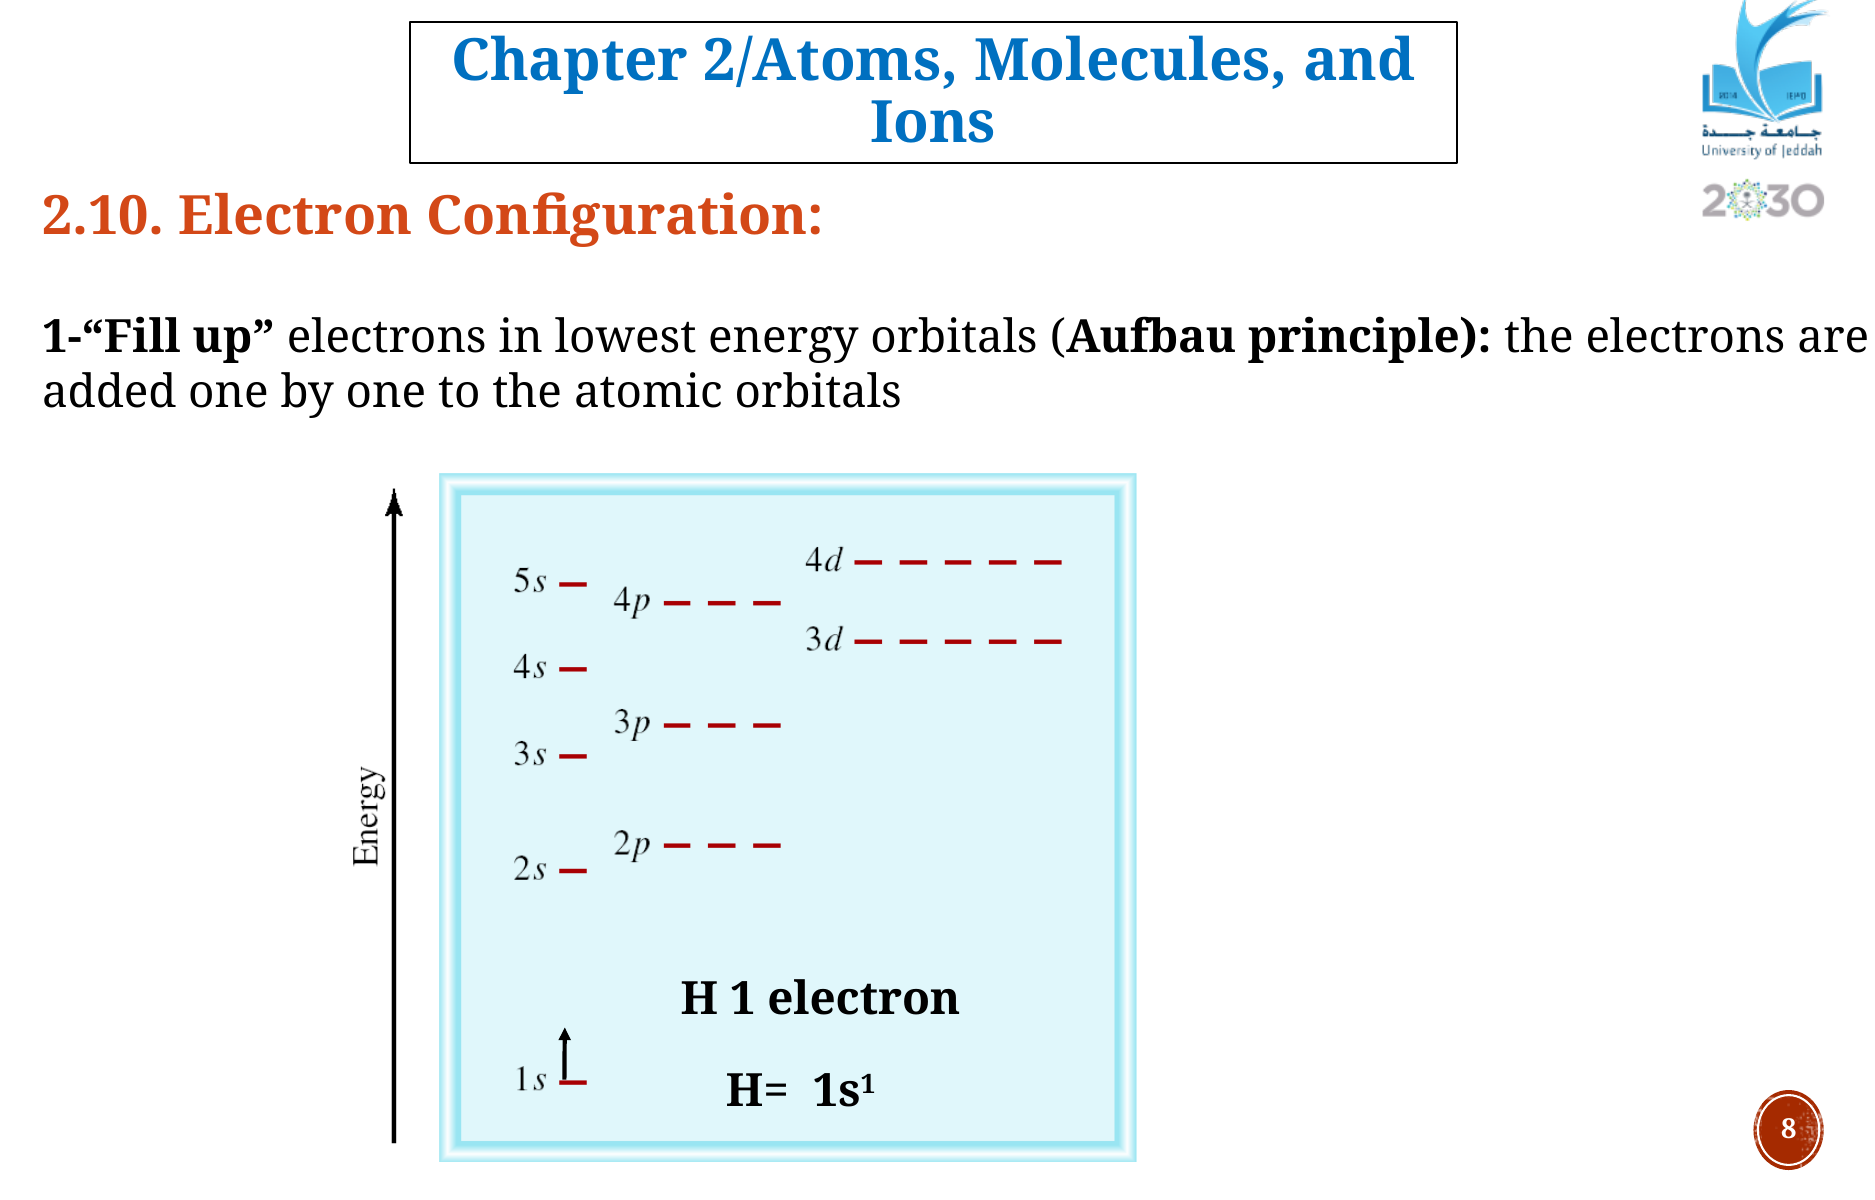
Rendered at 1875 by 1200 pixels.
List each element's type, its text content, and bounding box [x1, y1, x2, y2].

picture [329, 471, 1141, 1162]
text_box Chapter 2/Atoms, Molecules, and Ions [409, 21, 1458, 164]
slide_number 8 [1739, 1097, 1838, 1162]
picture [1681, 0, 1846, 227]
text_box 2.10. Electron Configuration: [26, 173, 1150, 254]
text_box 1-“Fill up” electrons in lowest energy orbitals (Aufbau principle): the electrons are added one by one to the atomic orbitals [27, 299, 1875, 424]
